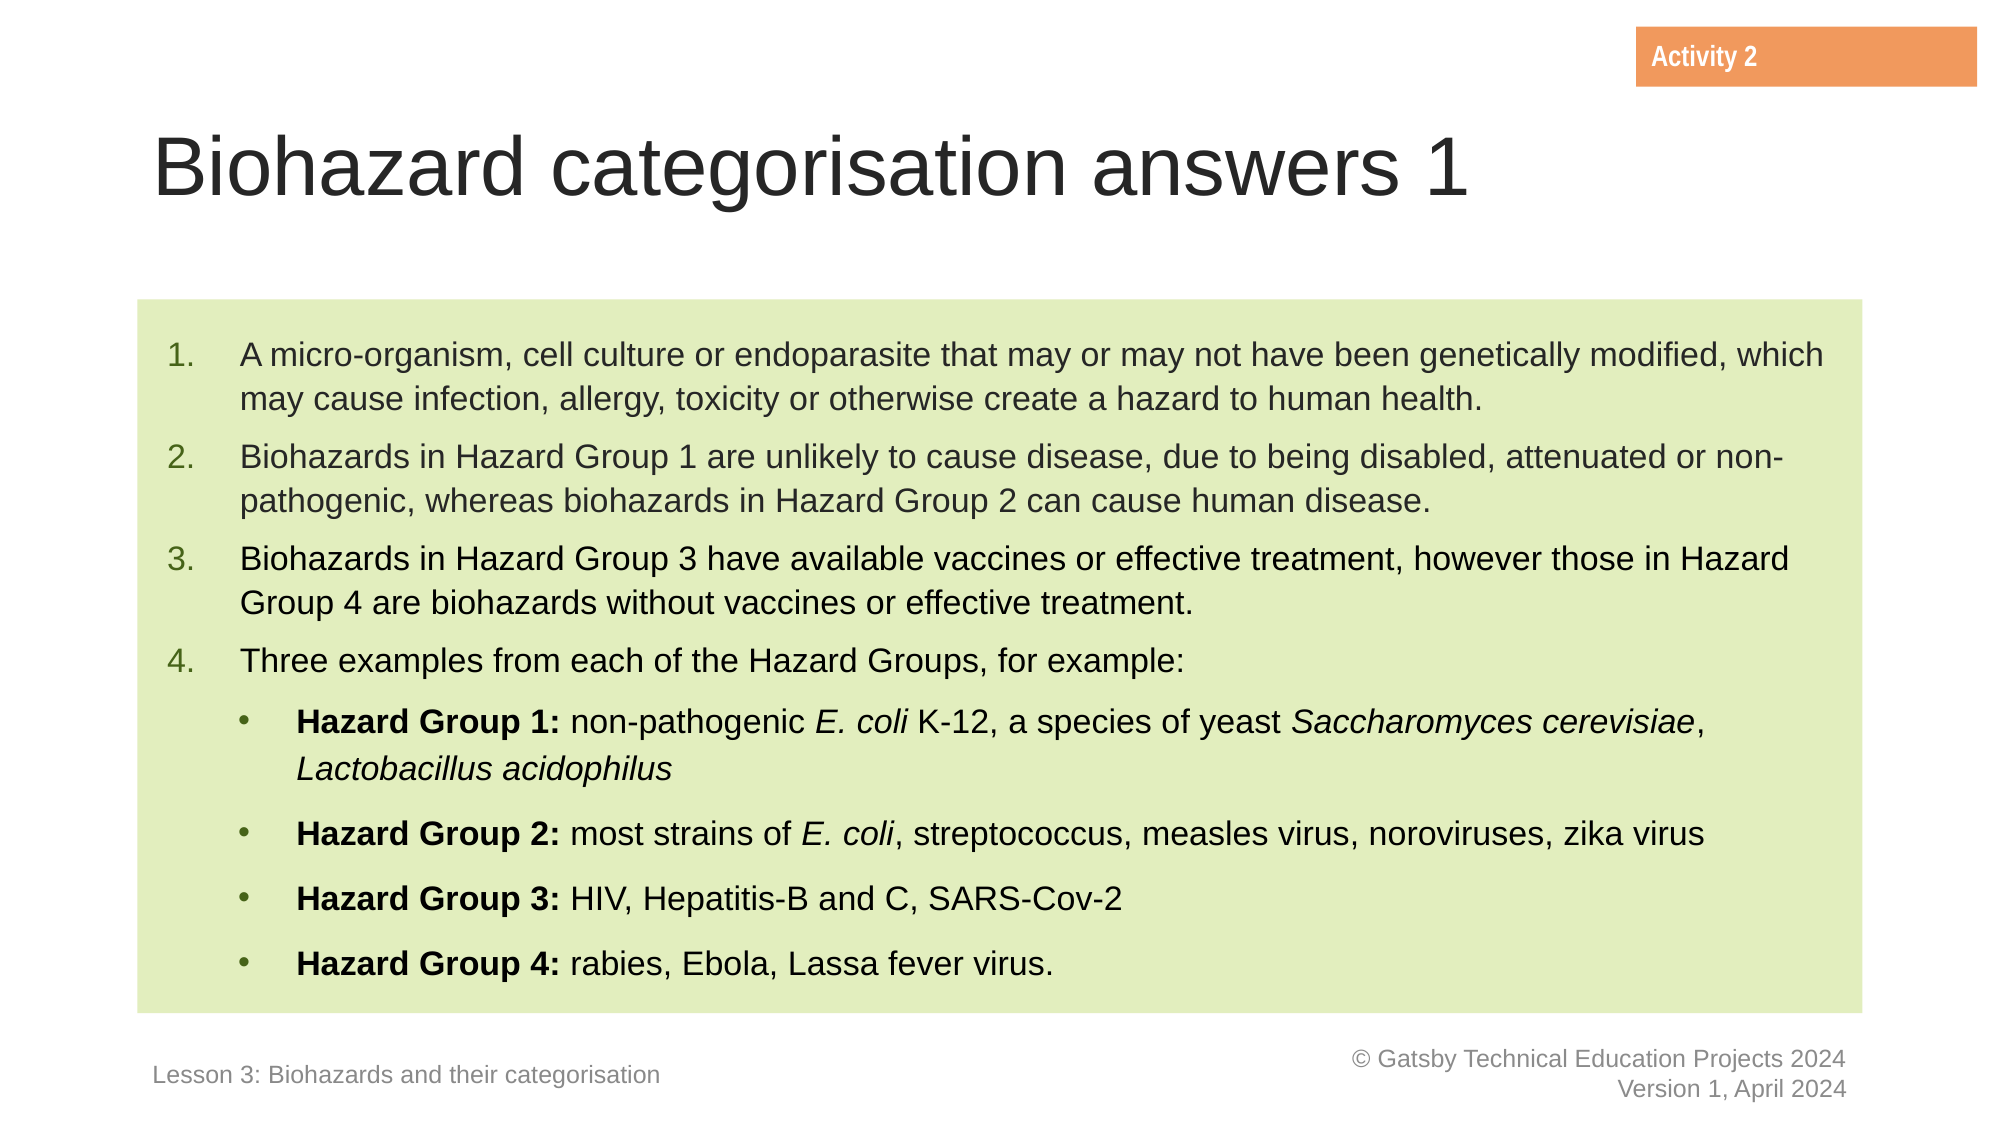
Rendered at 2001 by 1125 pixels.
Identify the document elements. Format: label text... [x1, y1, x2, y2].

list Activity 2 [1636, 26, 1978, 87]
list A micro-organism, cell culture or endoparasite that may or may not have been genetically modified, which may cause infection, allergy, toxicity or otherwise create a hazard to human health. Biohazards in Hazard Group 1 are unlikely to cause disease, due to being disabled, attenuated or non-pathogenic, whereas biohazards in Hazard Group 2 can cause human disease. Biohazards in Hazard Group 3 have available vaccines or effective treatment, however those in Hazard Group 4 are biohazards without vaccines or effective treatment. Three examples from each of the Hazard Groups, for example: Hazard Group 1: non-pathogenic E. coli K-12, a species of yeast Saccharomyces cerevisiae, Lactobacillus acidophilus Hazard Group 2: most strains of E. coli, streptococcus, measles virus, noroviruses, zika virus Hazard Group 3: HIV, Hepatitis-B and C, SARS-Cov-2 Hazard Group 4: rabies, Ebola, Lassa fever virus. [137, 299, 1863, 1014]
list Lesson 3: Biohazards and their categorisation [137, 1042, 829, 1103]
title Biohazard categorisation answers 1 [137, 59, 1863, 278]
